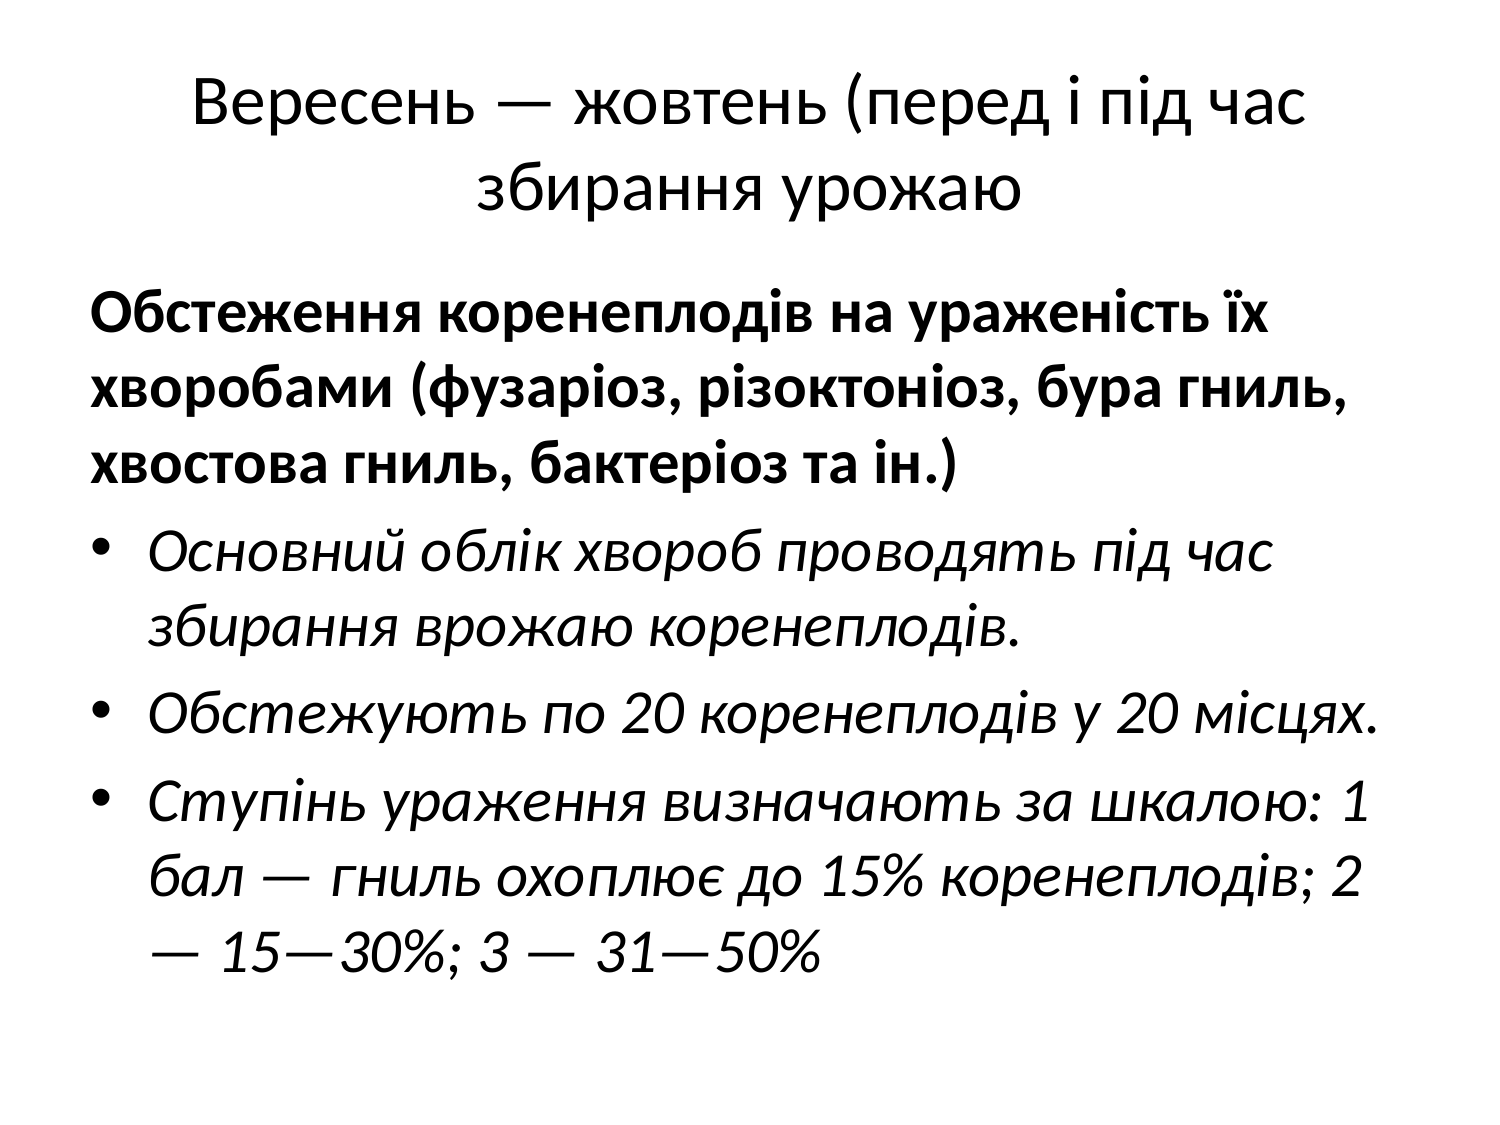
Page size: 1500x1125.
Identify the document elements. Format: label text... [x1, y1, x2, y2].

list Обстеження коренеплодів на ураженість їх хворобами (фузаріоз, різоктоніоз, бура гниль, хвостова гниль, бактеріоз та ін.) Основний облік хвороб проводять під час збирання врожаю коренеплодів. Обстежують по 20 коренеплодів у 20 місцях. Ступінь ураження визначають за шкалою: 1 бал — гниль охоплює до 15% коренеплодів; 2 — 15—30%; 3 — 31—50% [75, 262, 1425, 1005]
title Вересень — жовтень (перед і під час збирання урожаю [75, 45, 1425, 233]
